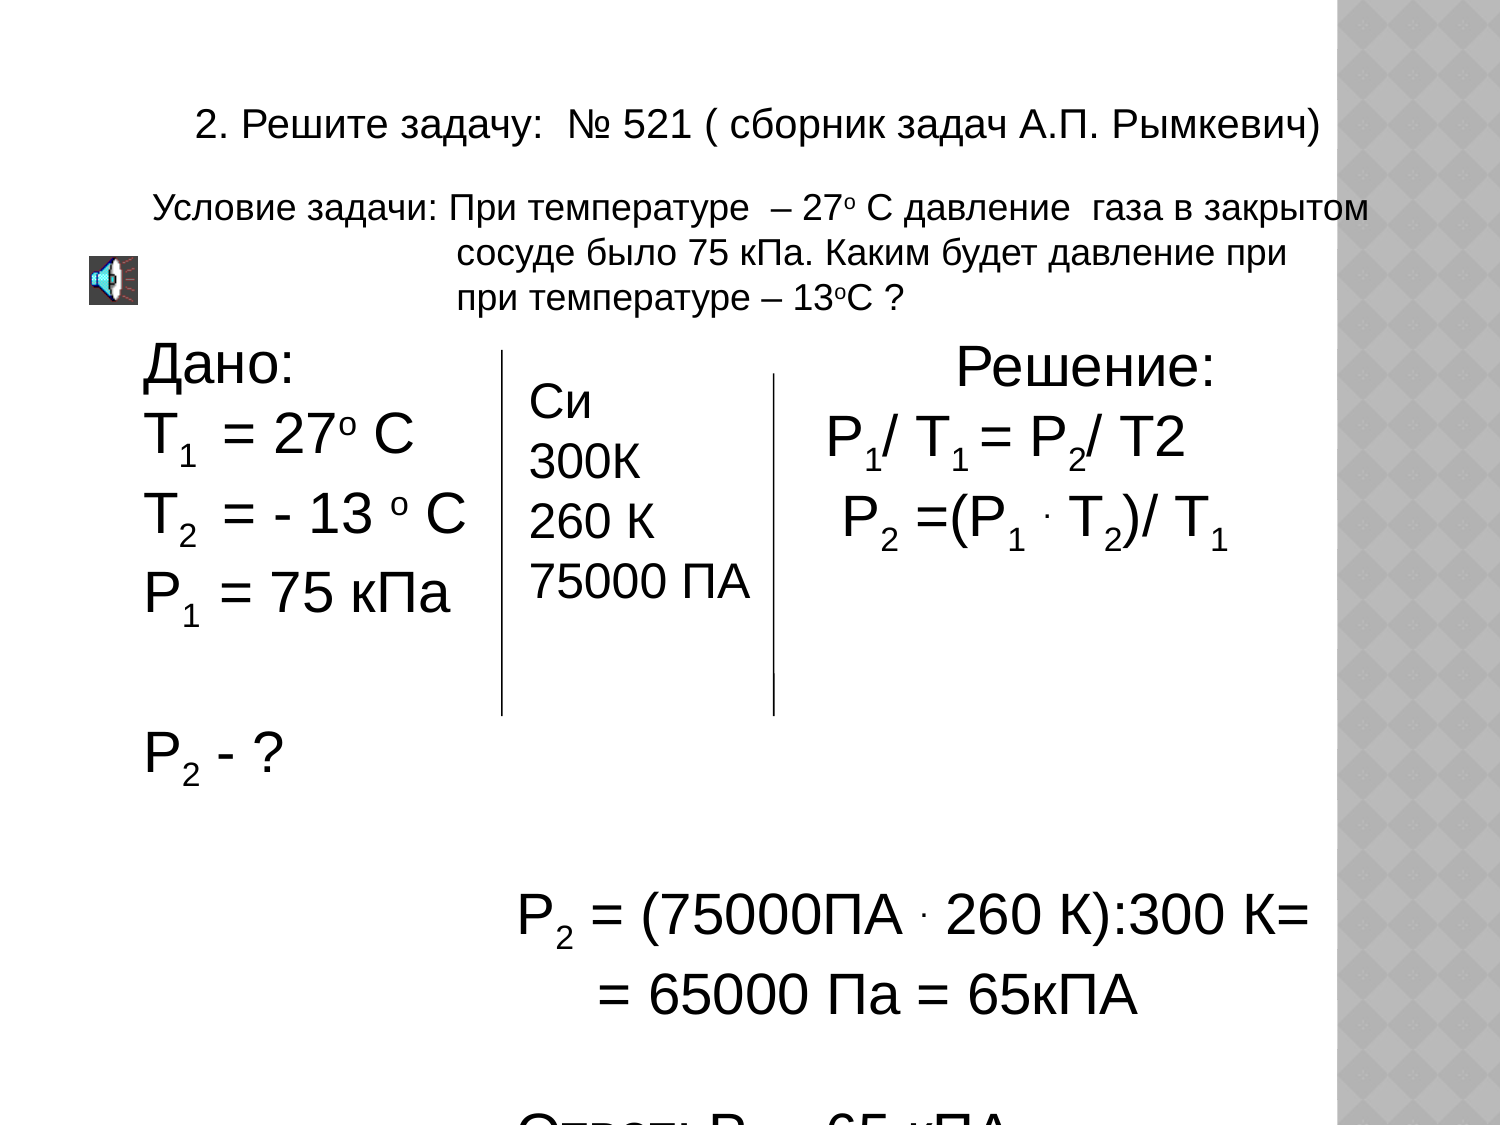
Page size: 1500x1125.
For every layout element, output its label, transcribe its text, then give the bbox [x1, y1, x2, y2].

text_box Условие задачи: При температуре – 27о С давление газа в закрытом сосуде было 75 кПа. Каким будет давление при при температуре – 13оС ? [137, 175, 1385, 326]
text_box 2. Решите задачу: № 521 ( сборник задач А.П. Рымкевич) [179, 89, 1348, 154]
picture [88, 255, 139, 306]
text_box Решение: Р1/ Т1 = Р2/ Т2 Р2 =(Р1 . Т2)/ Т1 Р2 = (75000ПА . 260 К):300 К= = 65000 Па = 65кПА Ответ: P2 = 65 кПА [501, 321, 1447, 1125]
text_box Дано: Т1 = 27о С Т2 = - 13 о С Р1 = 75 кПа Р2 - ? [128, 317, 483, 801]
